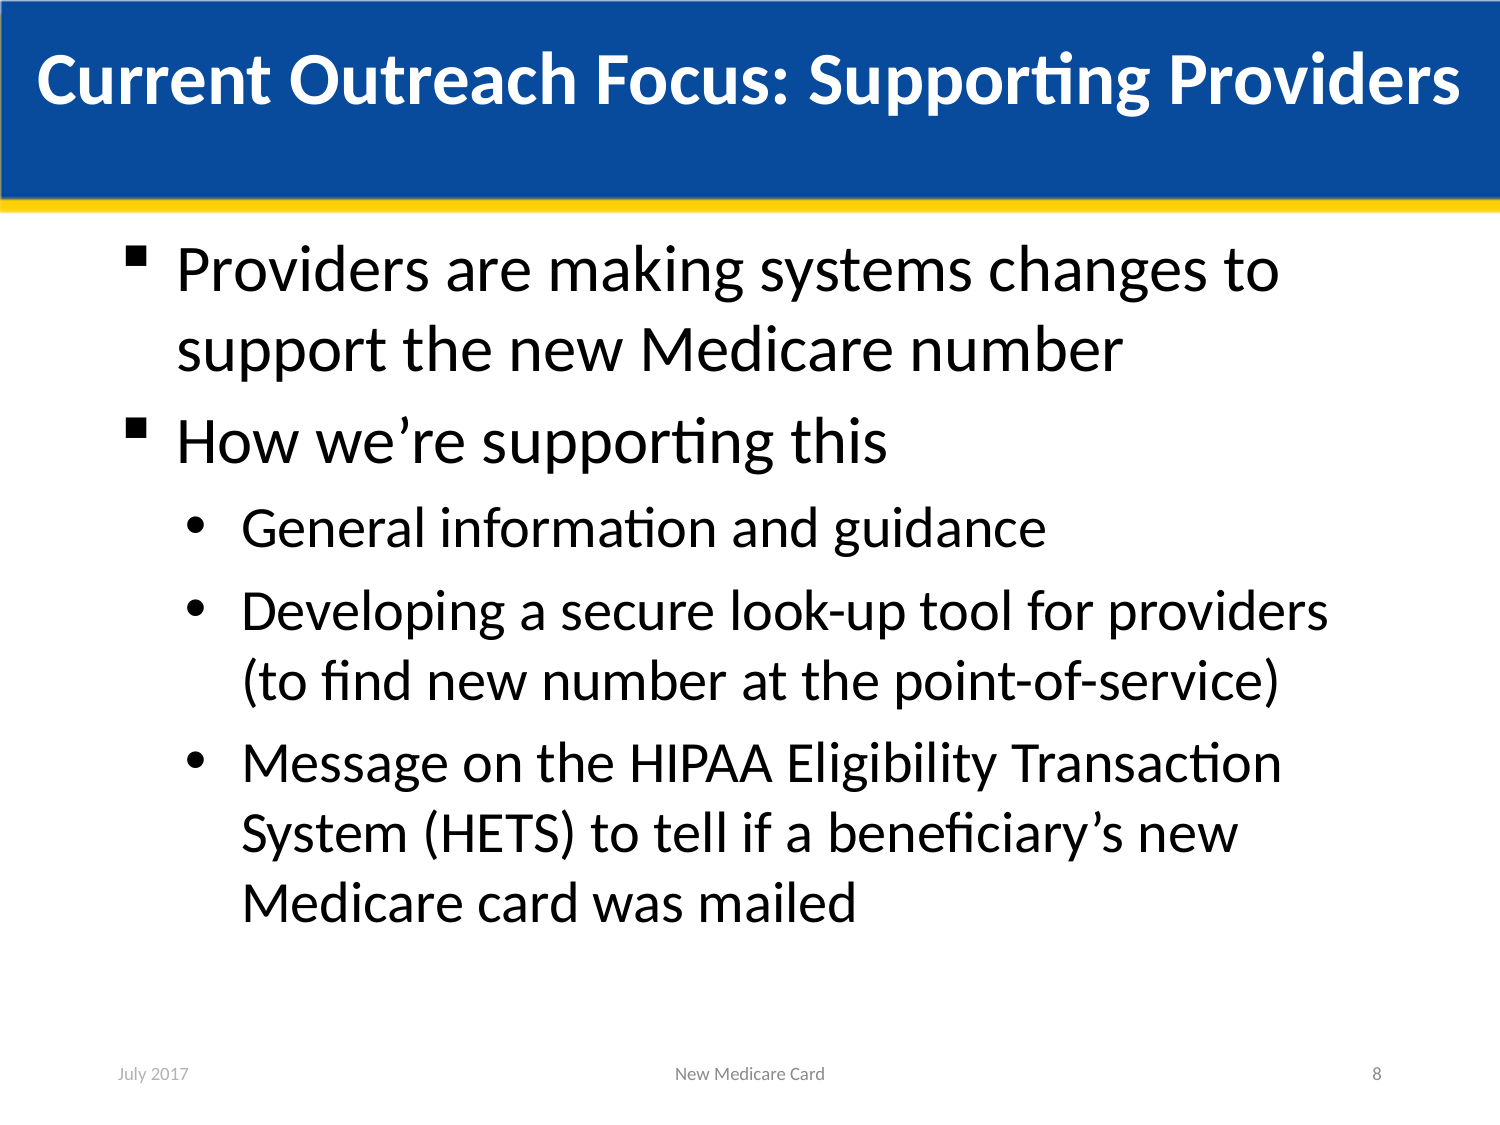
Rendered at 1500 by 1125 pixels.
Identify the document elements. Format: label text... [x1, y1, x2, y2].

slide_number 8 [1059, 1042, 1397, 1103]
list Providers are making systems changes to support the new Medicare number How we’re supporting this General information and guidance Developing a secure look-up tool for providers (to find new number at the point-of-service) Message on the HIPAA Eligibility Transaction System (HETS) to tell if a beneficiary’s new Medicare card was mailed [103, 217, 1397, 1014]
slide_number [103, 1042, 441, 1103]
title Current Outreach Focus: Supporting Providers [0, 1, 1500, 160]
footer New Medicare Card [496, 1042, 1004, 1103]
picture [0, 160, 1500, 1125]
